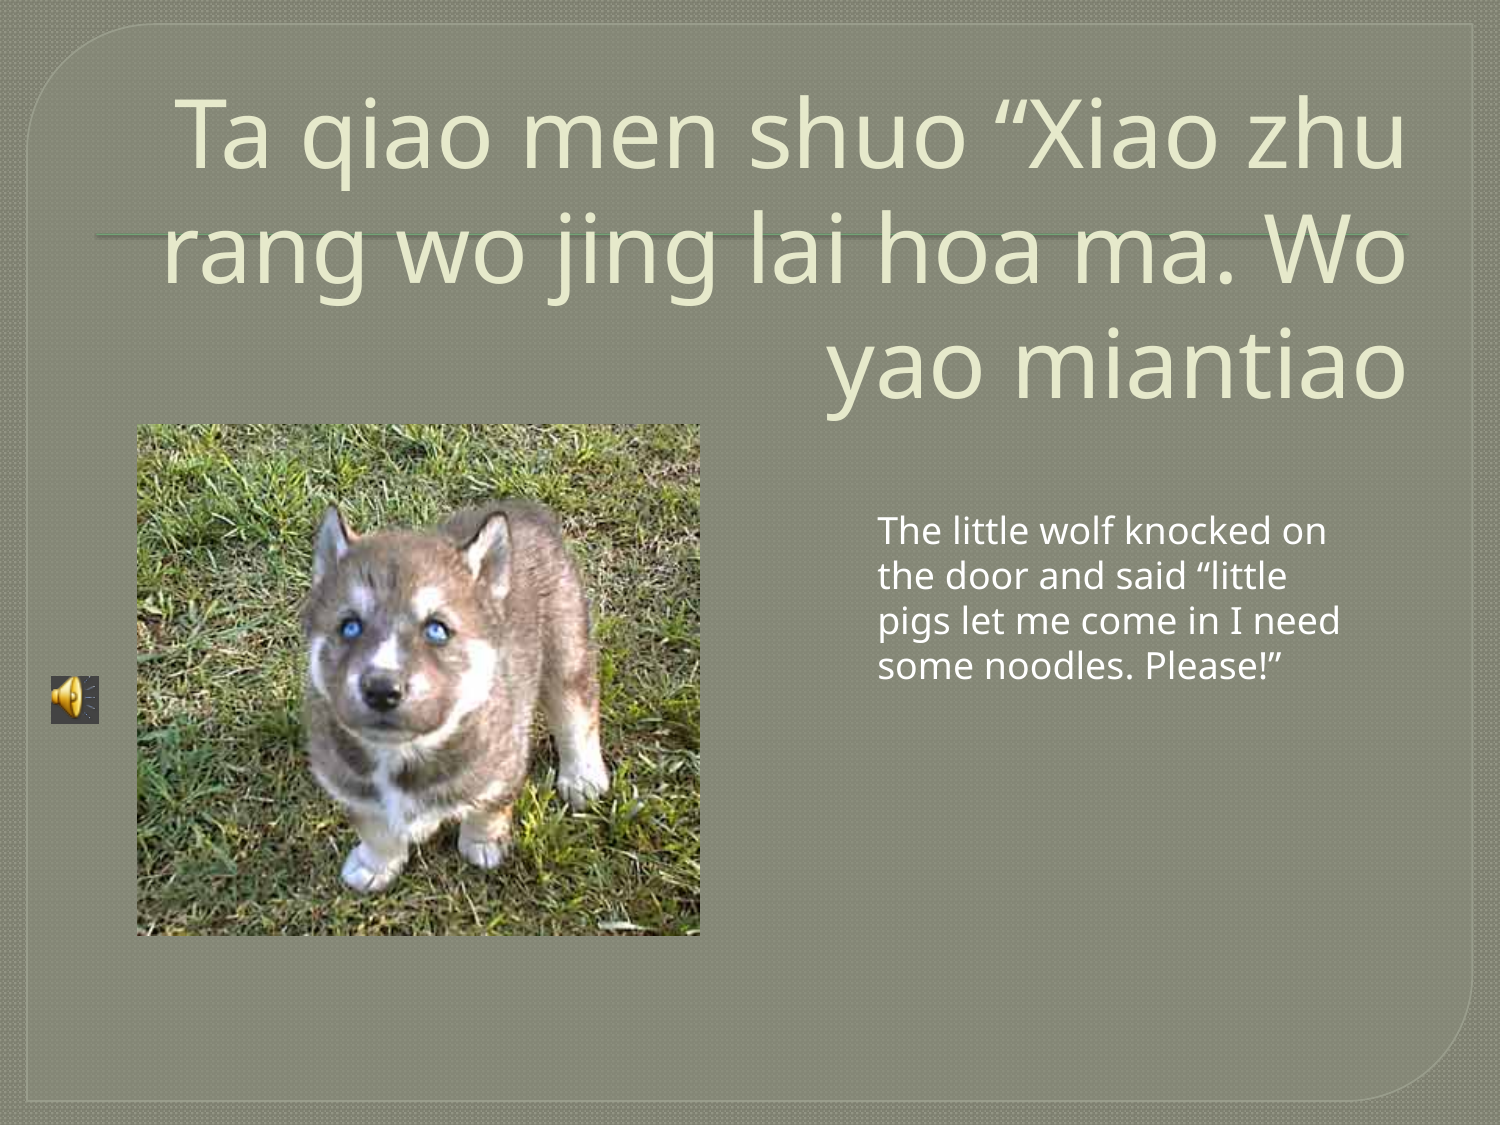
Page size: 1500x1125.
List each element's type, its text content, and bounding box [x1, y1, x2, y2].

title Ta qiao men shuo “Xiao zhu rang wo jing lai hoa ma. Wo yao miantiao [75, 41, 1425, 425]
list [137, 424, 701, 937]
text_box The little wolf knocked on the door and said “little pigs let me come in I need some noodles. Please!” [862, 499, 1375, 695]
picture [49, 674, 101, 726]
